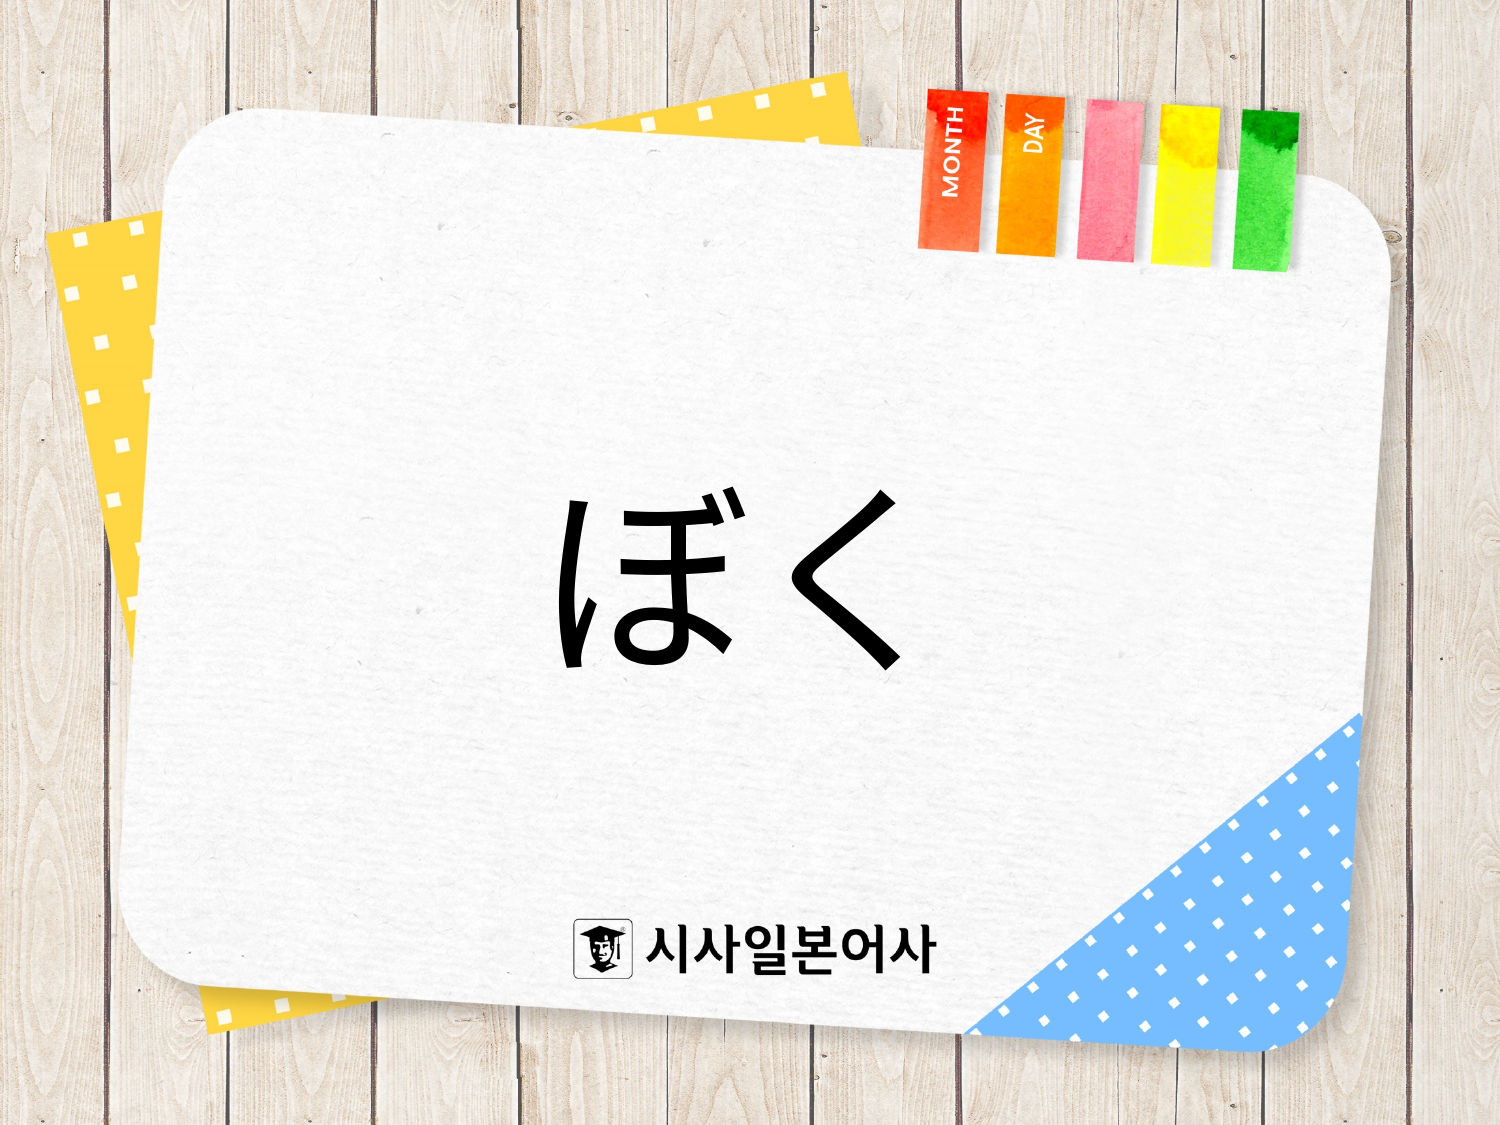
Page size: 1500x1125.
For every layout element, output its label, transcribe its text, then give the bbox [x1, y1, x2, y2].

picture [0, 0, 1500, 1125]
title ぼく [75, 338, 1425, 811]
